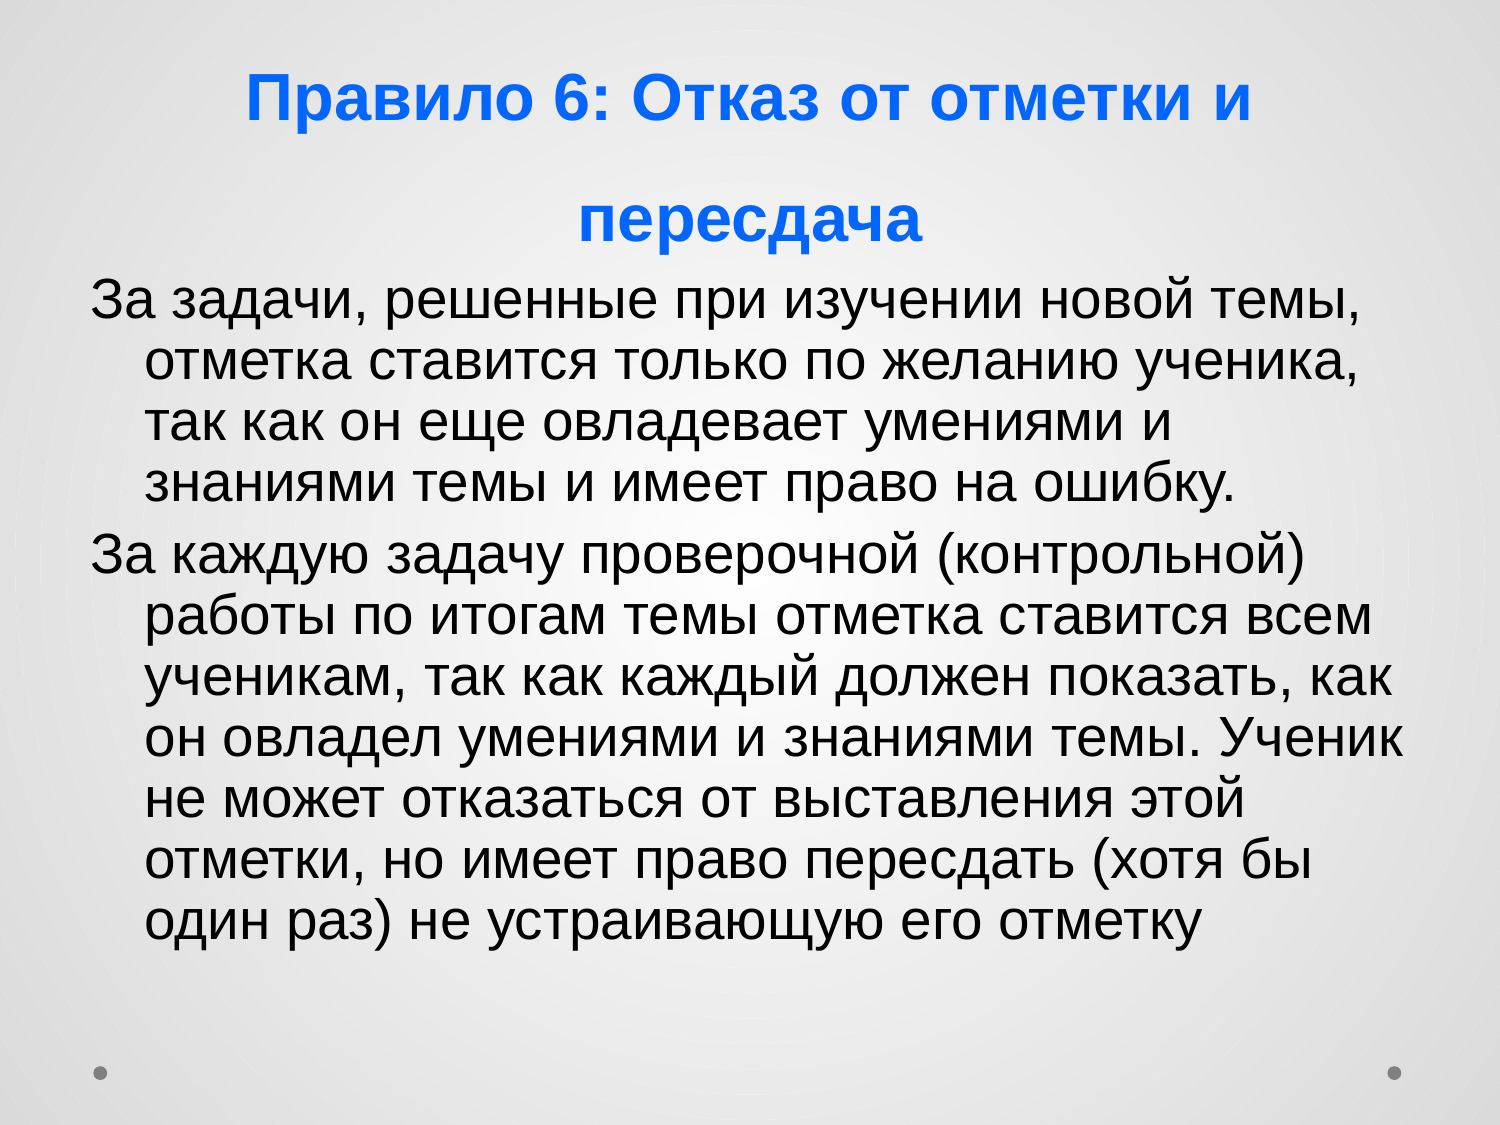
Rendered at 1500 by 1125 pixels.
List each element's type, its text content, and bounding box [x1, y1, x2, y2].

title Правило 6: Отказ от отметки и пересдача [75, 0, 1425, 262]
list За задачи, решенные при изучении новой темы, отметка ставится только по желанию ученика, так как он еще овладевает умениями и знаниями темы и имеет право на ошибку. За каждую задачу проверочной (контрольной) работы по итогам темы отметка ставится всем ученикам, так как каждый должен показать, как он овладел умениями и знаниями темы. Ученик не может отказаться от выставления этой отметки, но имеет право пересдать (хотя бы один раз) не устраивающую его отметку [75, 262, 1425, 1005]
